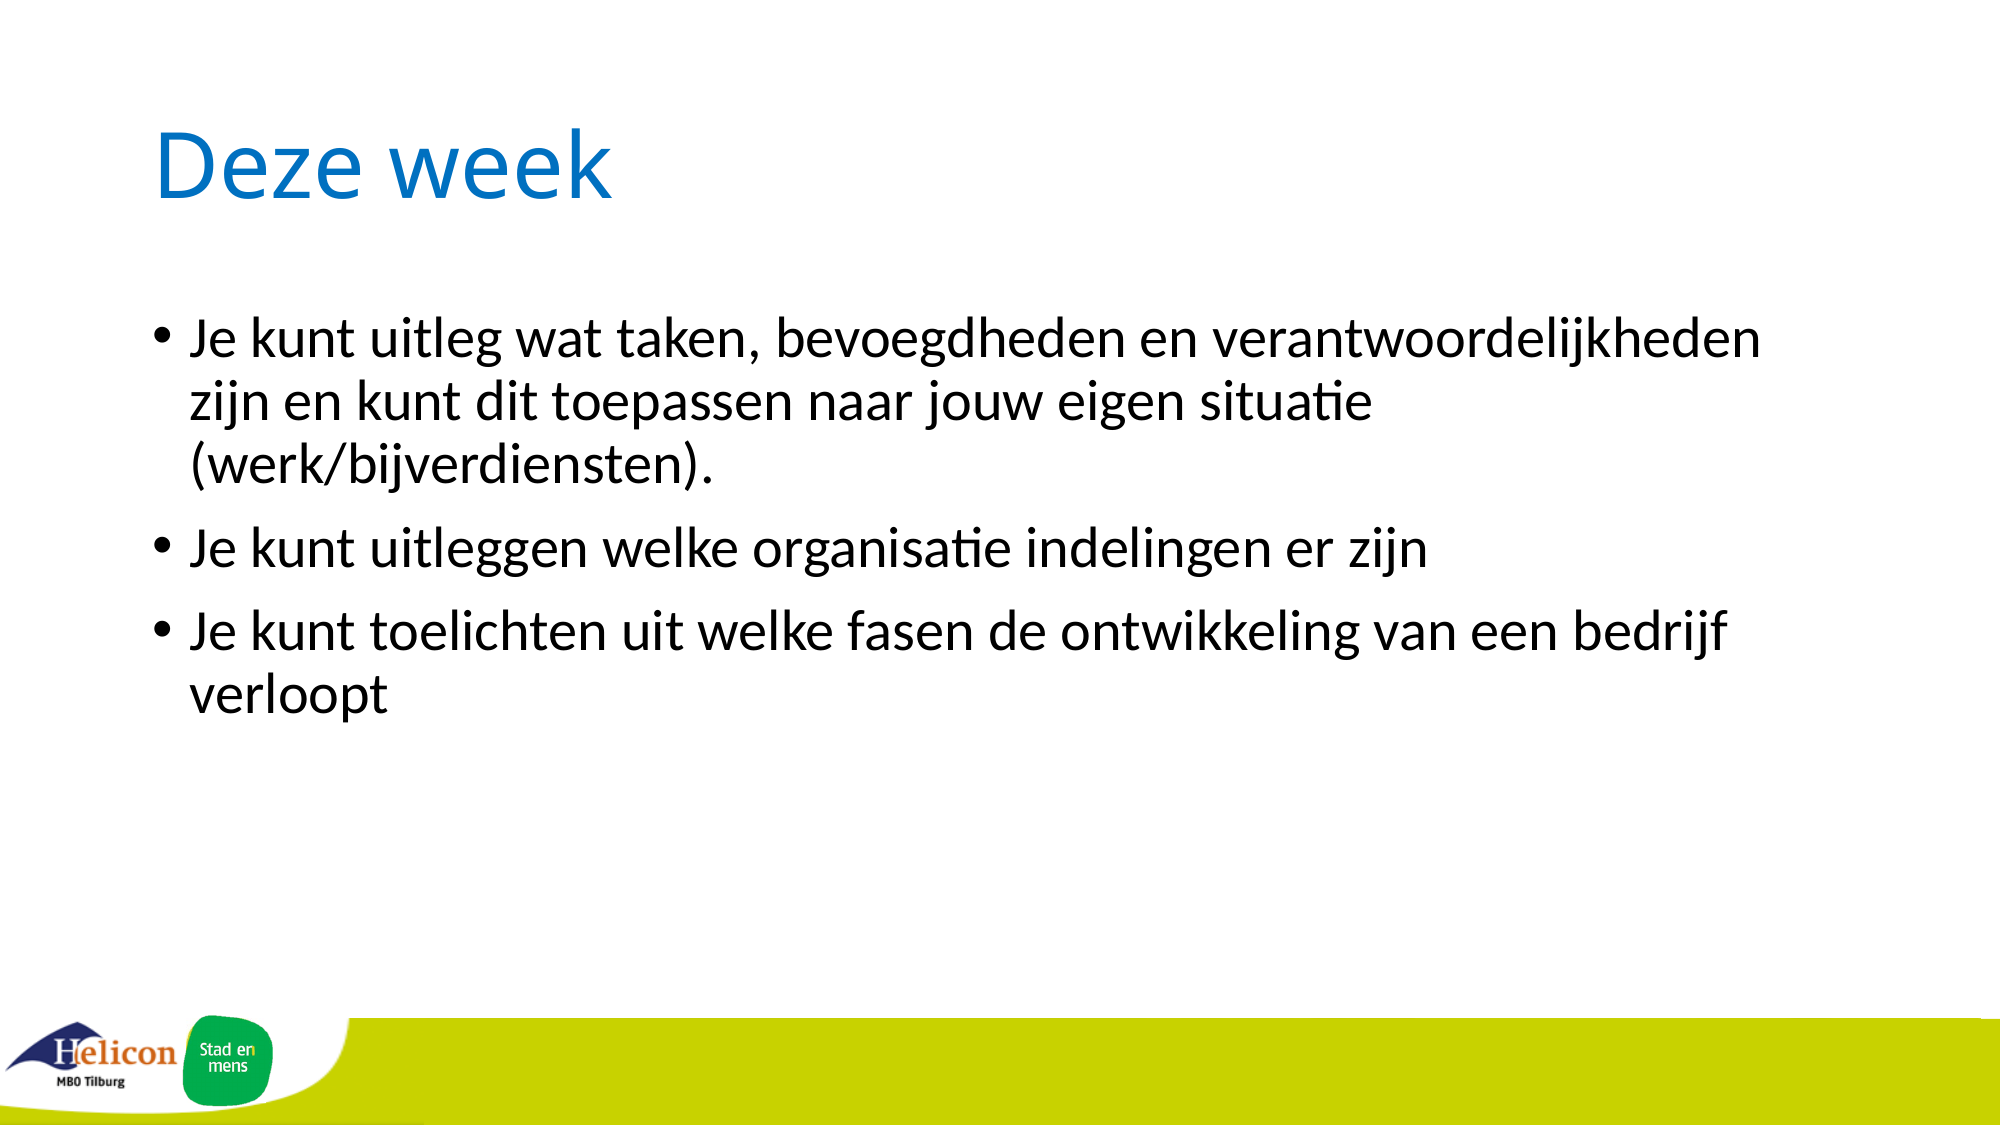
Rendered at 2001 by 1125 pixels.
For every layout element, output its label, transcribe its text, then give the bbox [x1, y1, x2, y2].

picture [0, 1014, 424, 1125]
title Deze week [137, 59, 1863, 278]
list Je kunt uitleg wat taken, bevoegdheden en verantwoordelijkheden zijn en kunt dit toepassen naar jouw eigen situatie (werk/bijverdiensten). Je kunt uitleggen welke organisatie indelingen er zijn Je kunt toelichten uit welke fasen de ontwikkeling van een bedrijf verloopt [137, 299, 1863, 1014]
